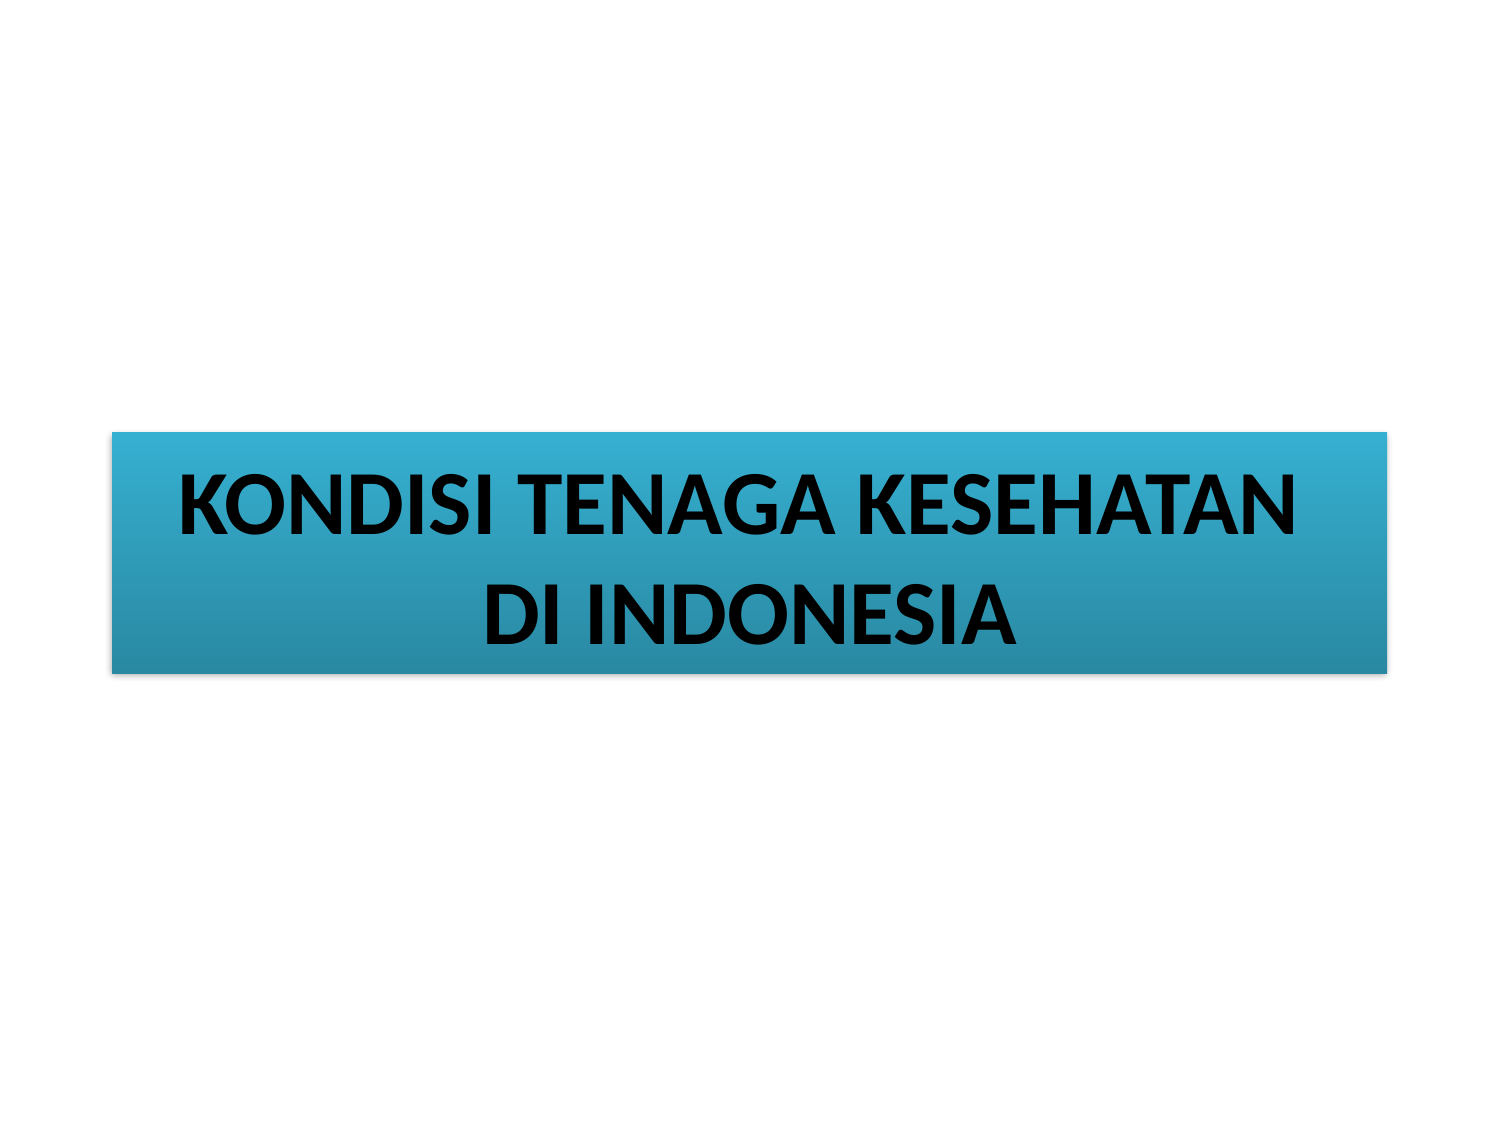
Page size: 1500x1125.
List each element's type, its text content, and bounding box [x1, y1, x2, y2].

title KONDISI TENAGA KESEHATAN DI INDONESIA [112, 432, 1388, 674]
